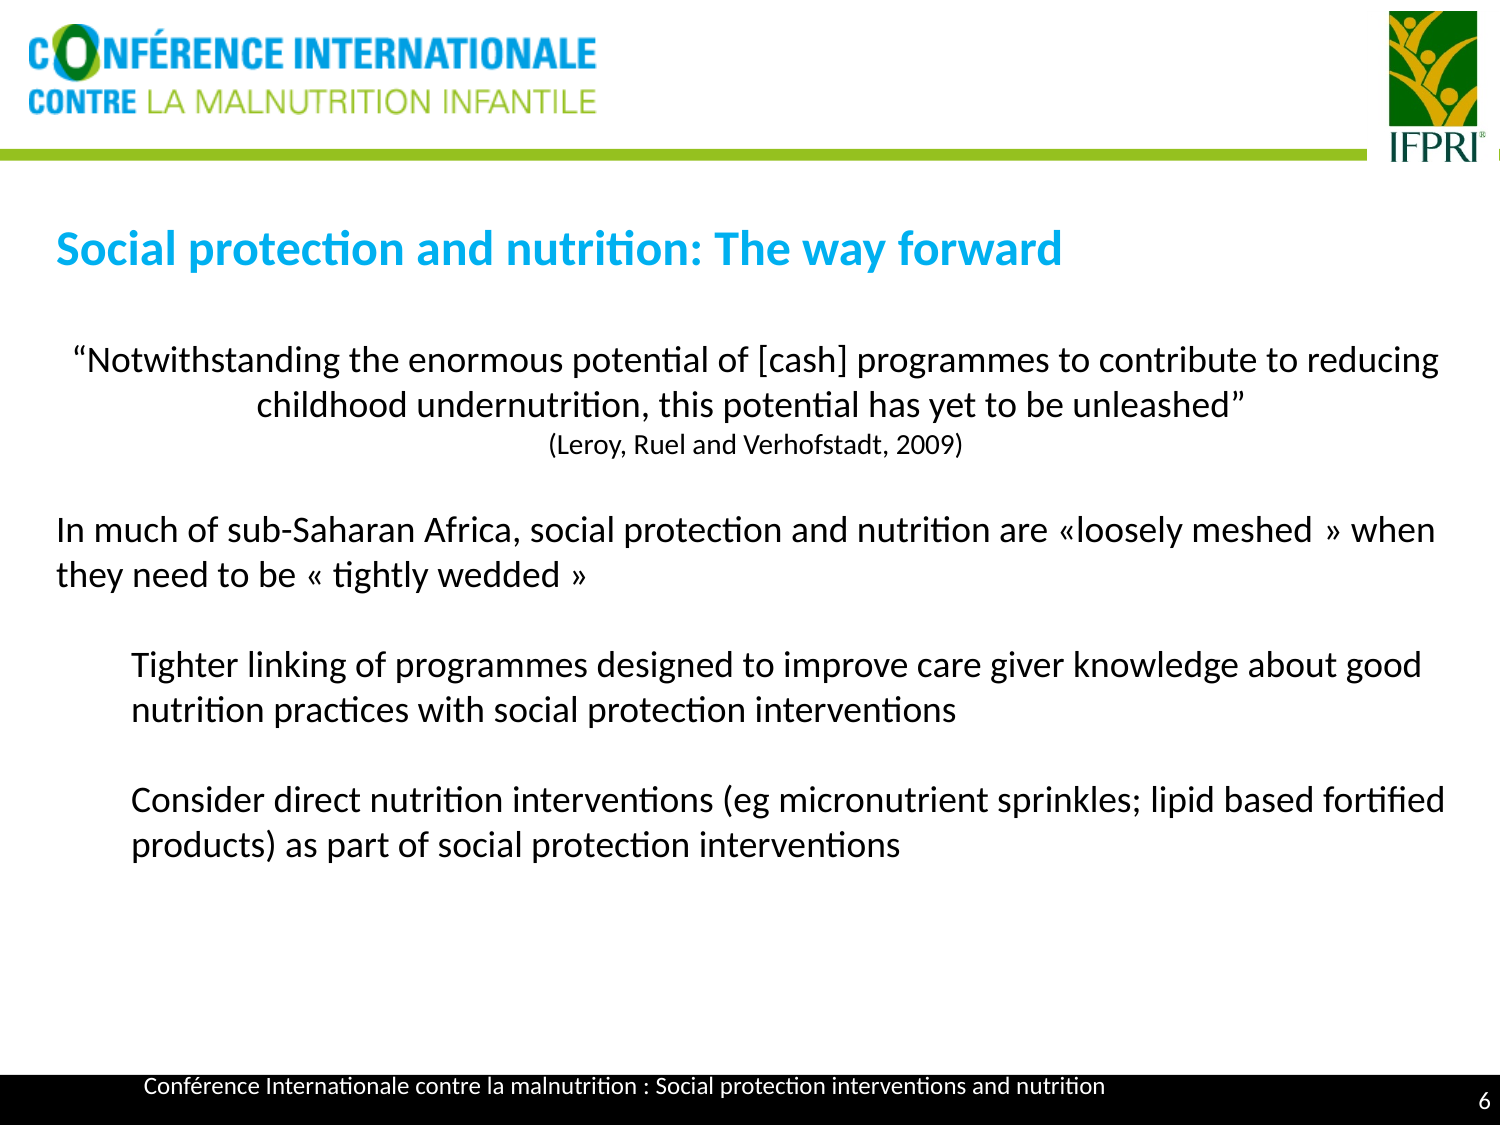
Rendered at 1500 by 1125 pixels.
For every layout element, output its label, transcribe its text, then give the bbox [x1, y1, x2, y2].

footer Conférence Internationale contre la malnutrition : Social protection interventions and nutrition [0, 1069, 1258, 1125]
text_box Social protection and nutrition: The way forward “Notwithstanding the enormous potential of [cash] programmes to contribute to reducing childhood undernutrition, this potential has yet to be unleashed” (Leroy, Ruel and Verhofstadt, 2009) In much of sub-Saharan Africa, social protection and nutrition are «loosely meshed » when they need to be « tightly wedded » Tighter linking of programmes designed to improve care giver knowledge about good nutrition practices with social protection interventions Consider direct nutrition interventions (eg micronutrient sprinkles; lipid based fortified products) as part of social protection interventions [41, 208, 1471, 1053]
slide_number 6 [1258, 1069, 1500, 1125]
picture [1366, 11, 1499, 162]
text_box [0, 147, 1361, 163]
picture [29, 24, 597, 115]
